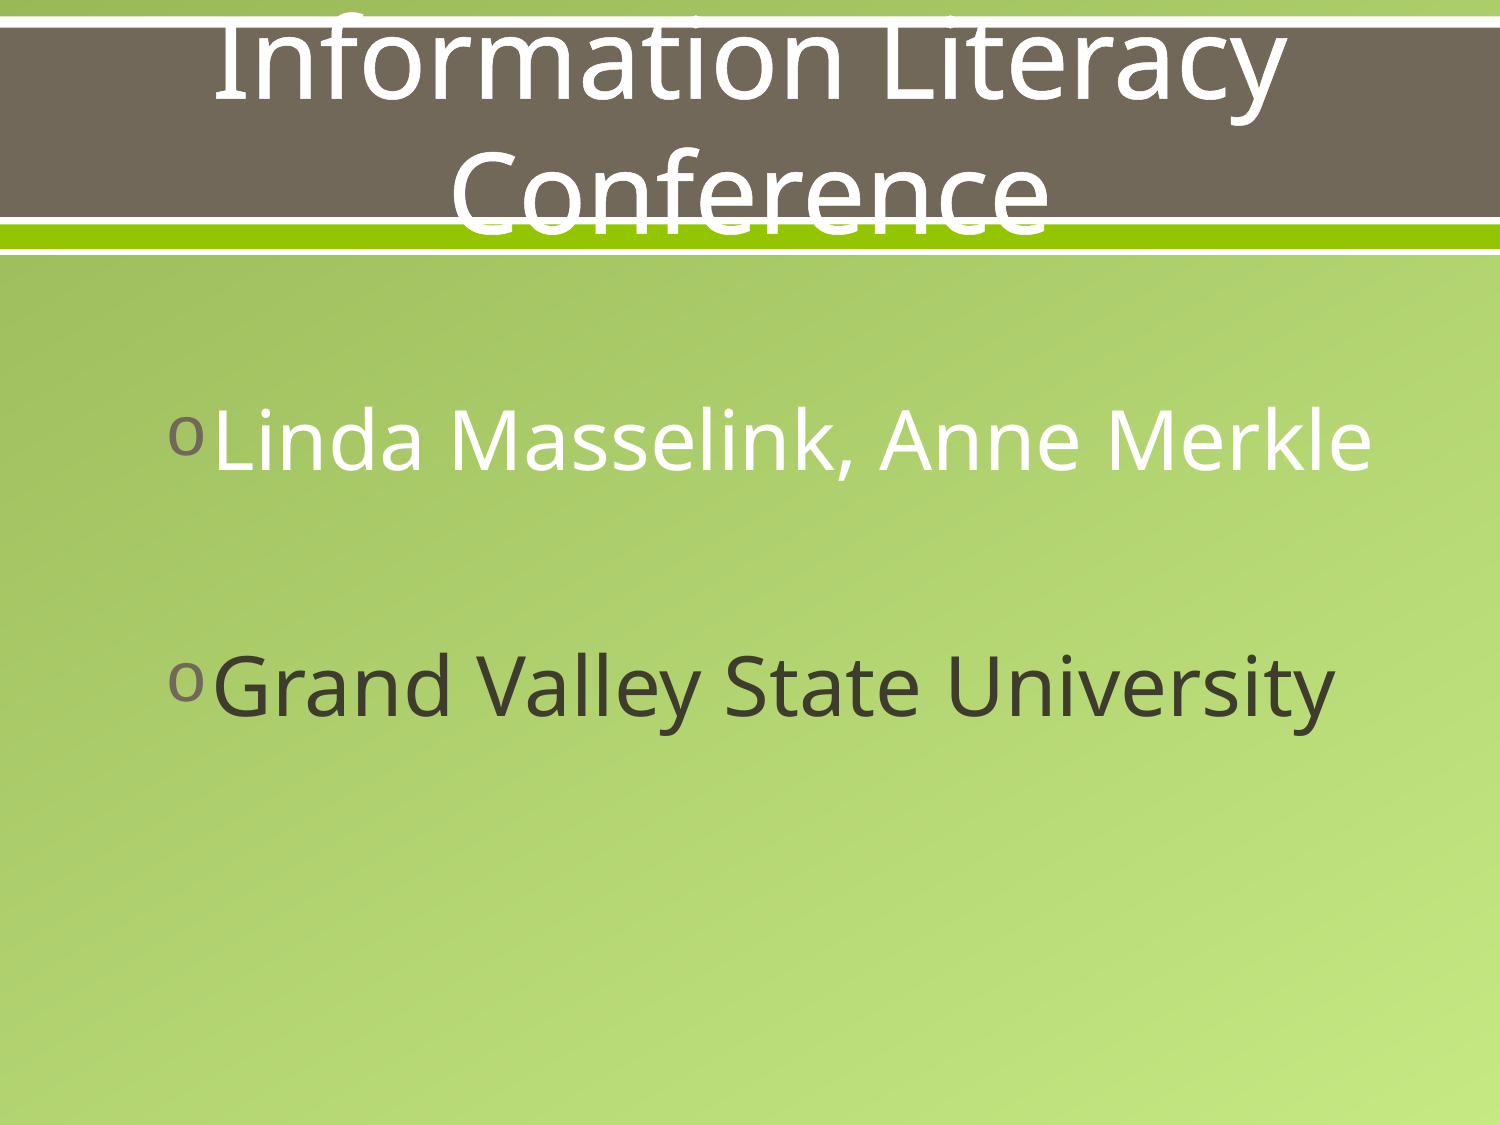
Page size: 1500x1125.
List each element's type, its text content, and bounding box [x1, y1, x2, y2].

list Linda Masselink, Anne Merkle Grand Valley State University [74, 262, 1426, 1006]
title Information Literacy Conference [75, 29, 1425, 213]
